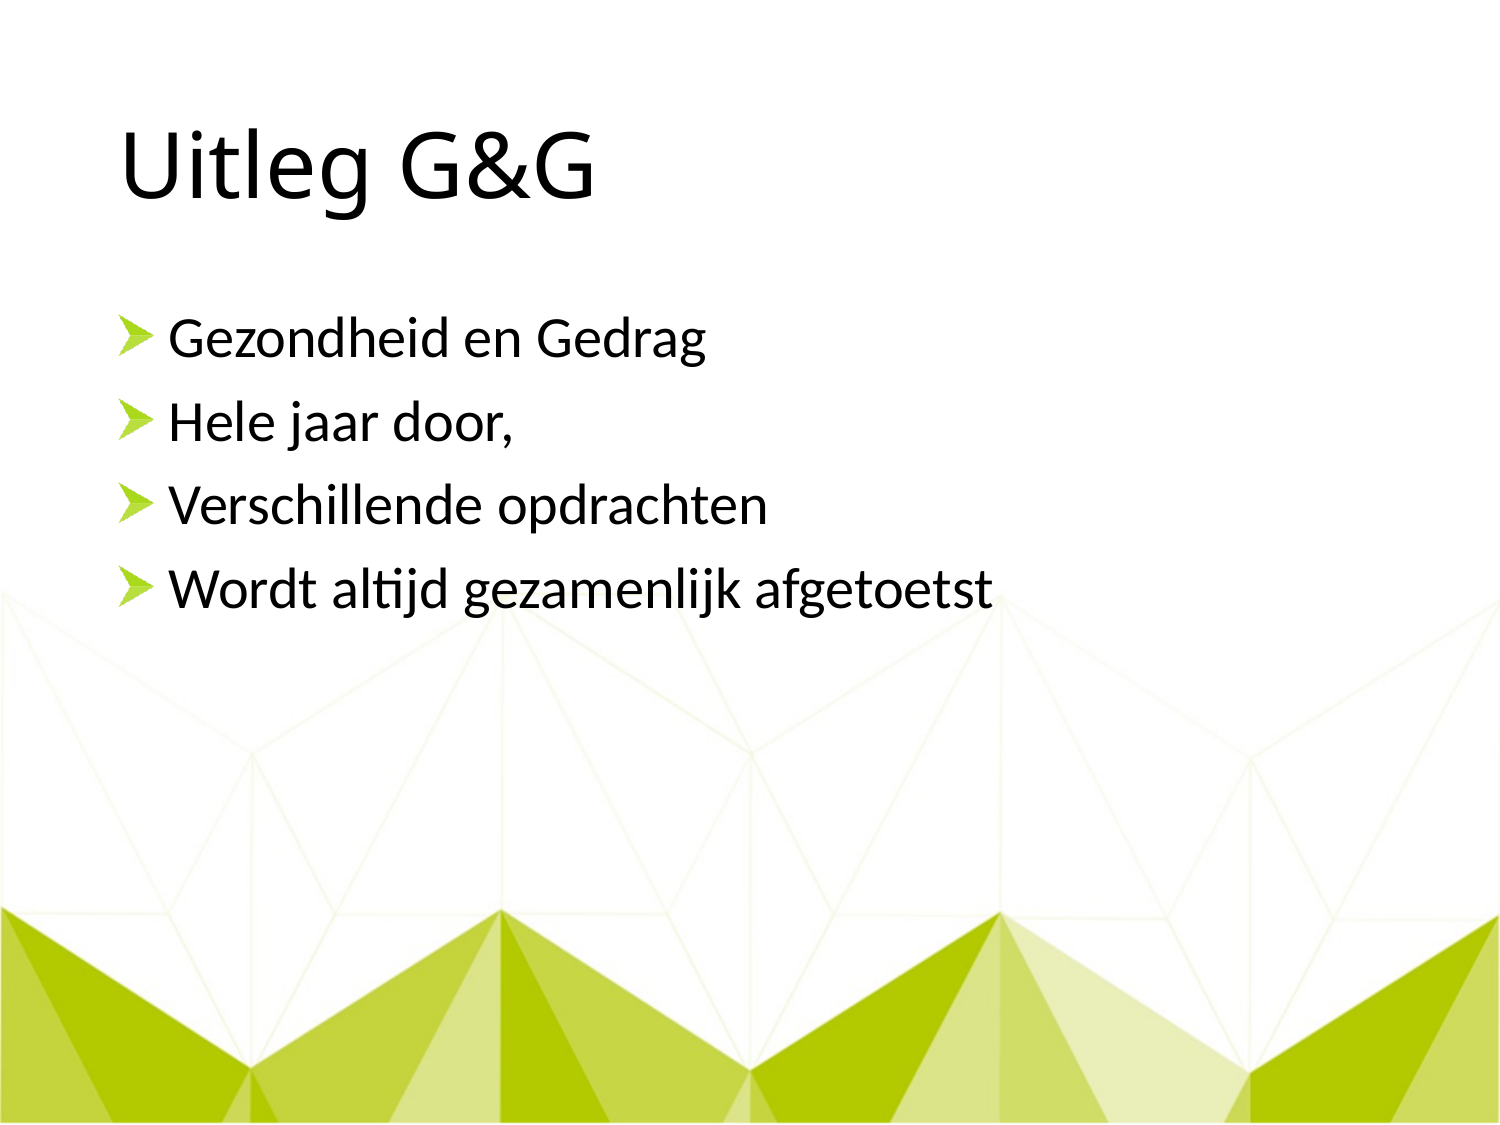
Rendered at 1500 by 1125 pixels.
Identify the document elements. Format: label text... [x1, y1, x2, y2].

picture [0, 0, 1500, 1125]
title Uitleg G&G [103, 59, 1397, 278]
list Gezondheid en Gedrag Hele jaar door, Verschillende opdrachten Wordt altijd gezamenlijk afgetoetst [103, 299, 1397, 1014]
